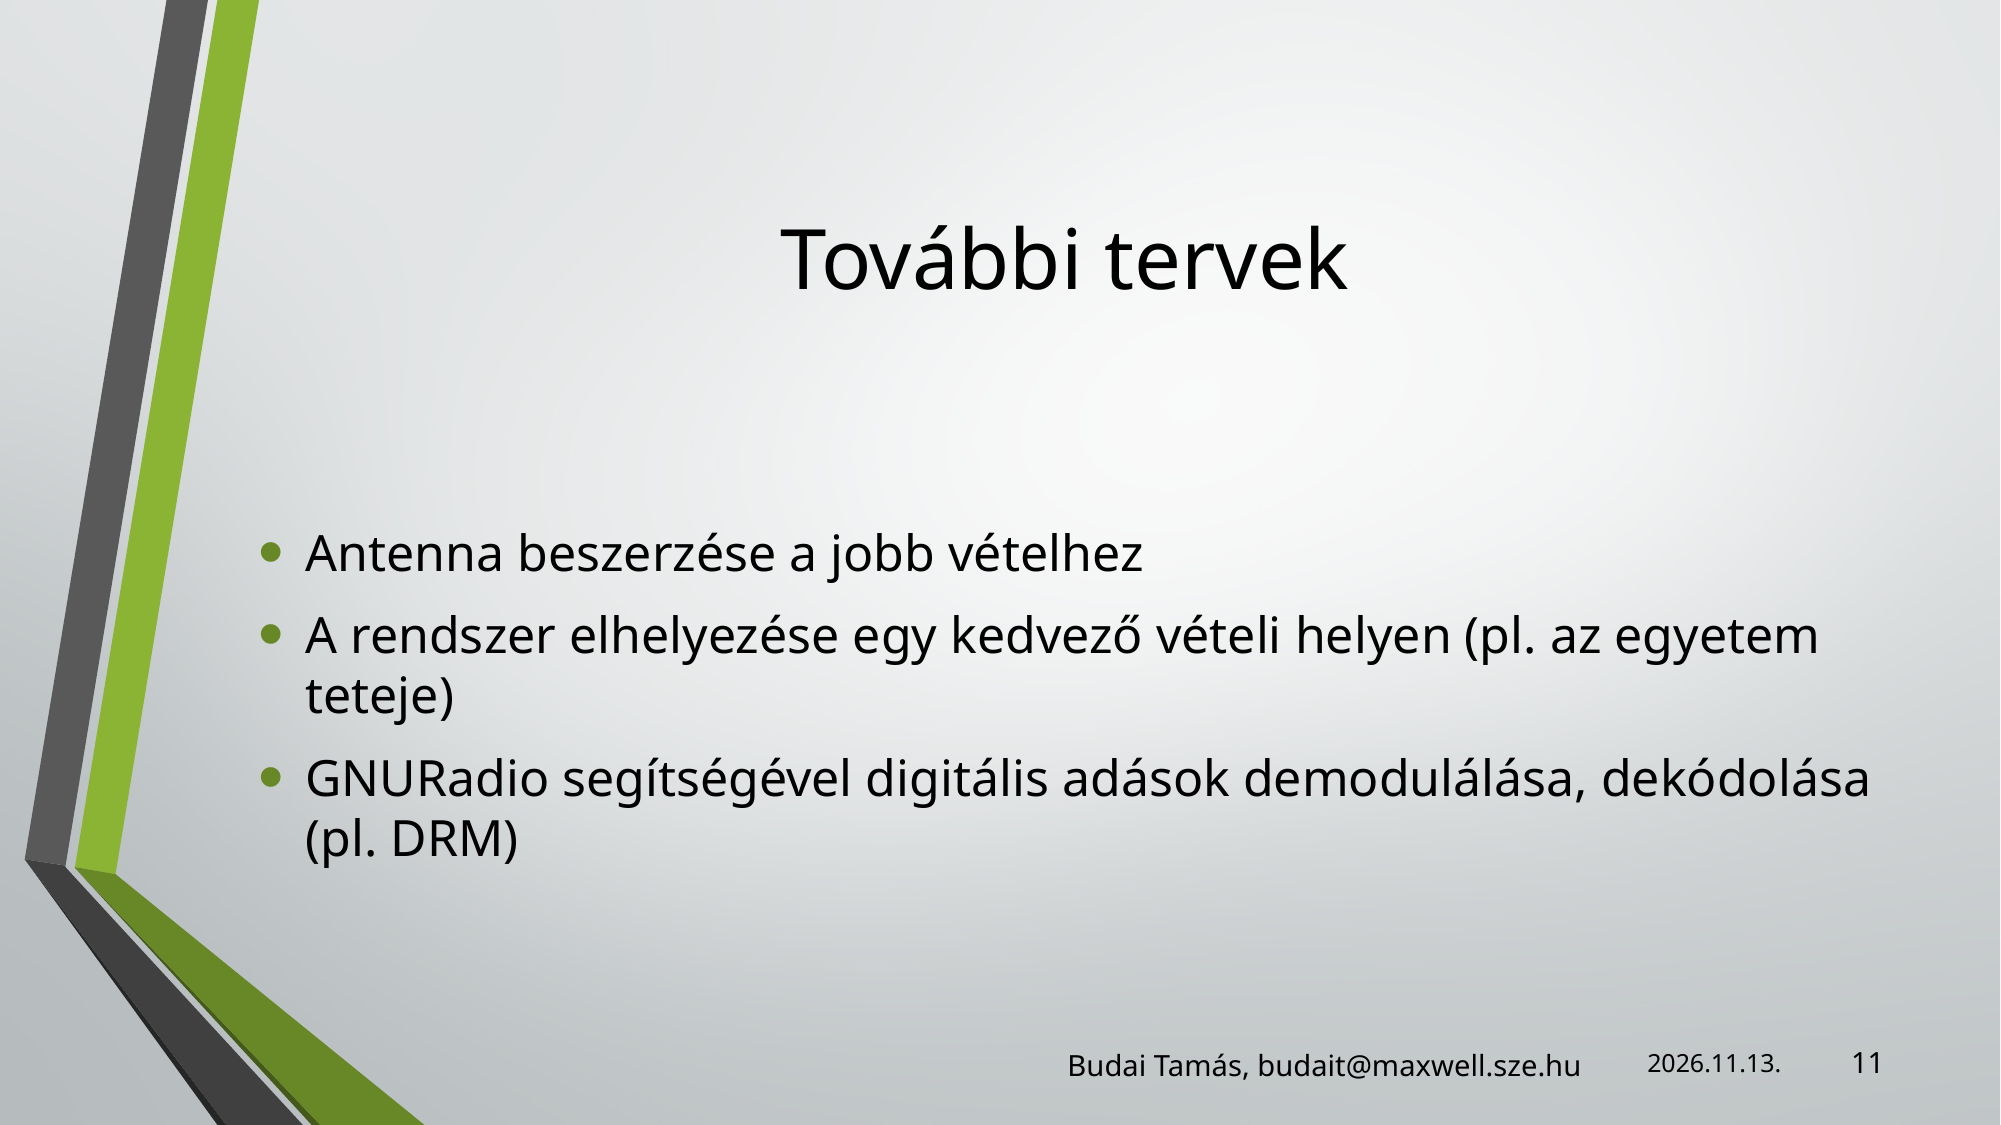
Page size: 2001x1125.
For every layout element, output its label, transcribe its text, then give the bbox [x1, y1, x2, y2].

footer Budai Tamás, budait@maxwell.sze.hu [434, 1040, 1597, 1100]
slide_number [1609, 1034, 1797, 1095]
title További tervek [243, 112, 1887, 400]
list Antenna beszerzése a jobb vételhez A rendszer elhelyezése egy kedvező vételi helyen (pl. az egyetem teteje) GNURadio segítségével digitális adások demodulálása, dekódolása (pl. DRM) [243, 437, 1887, 950]
slide_number 11 [1809, 1034, 1900, 1095]
